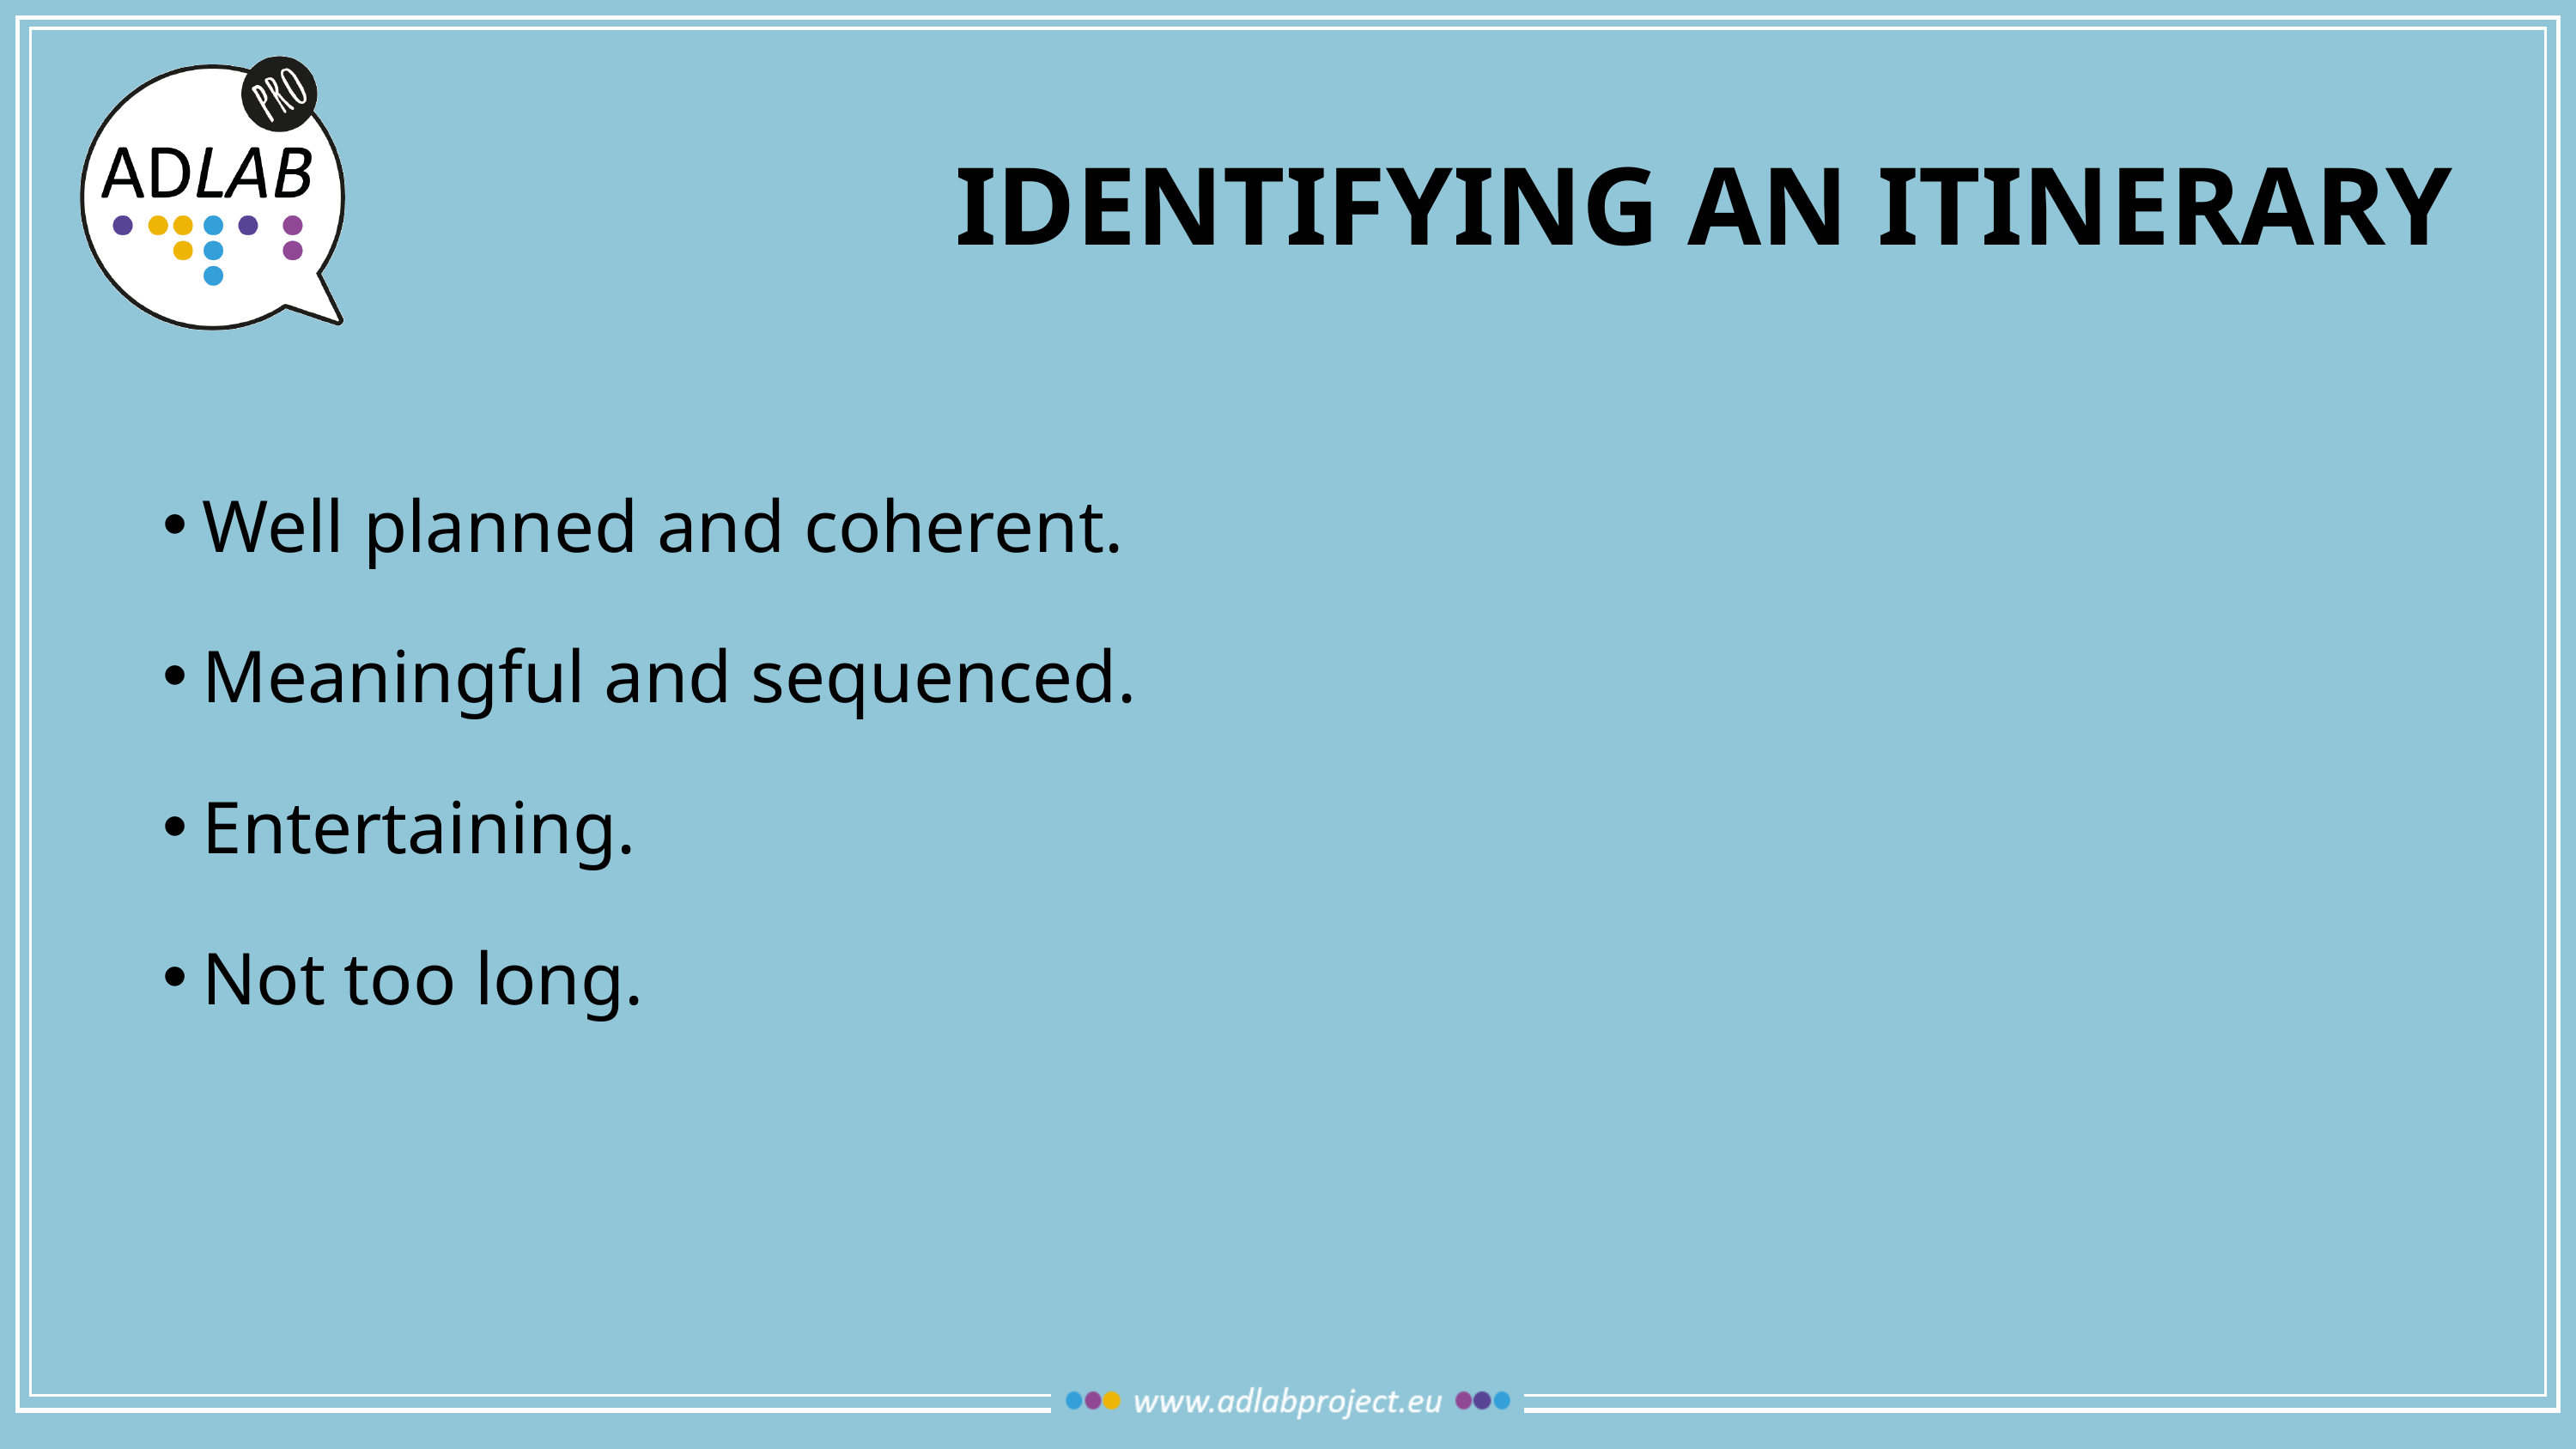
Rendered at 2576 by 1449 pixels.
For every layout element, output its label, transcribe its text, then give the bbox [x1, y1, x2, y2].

picture [72, 49, 353, 330]
list Well planned and coherent. Meaningful and sequenced. Entertaining. Not too long. [150, 431, 2467, 1087]
picture [1051, 1378, 1524, 1429]
title identifying an itinerary [384, 70, 2467, 351]
